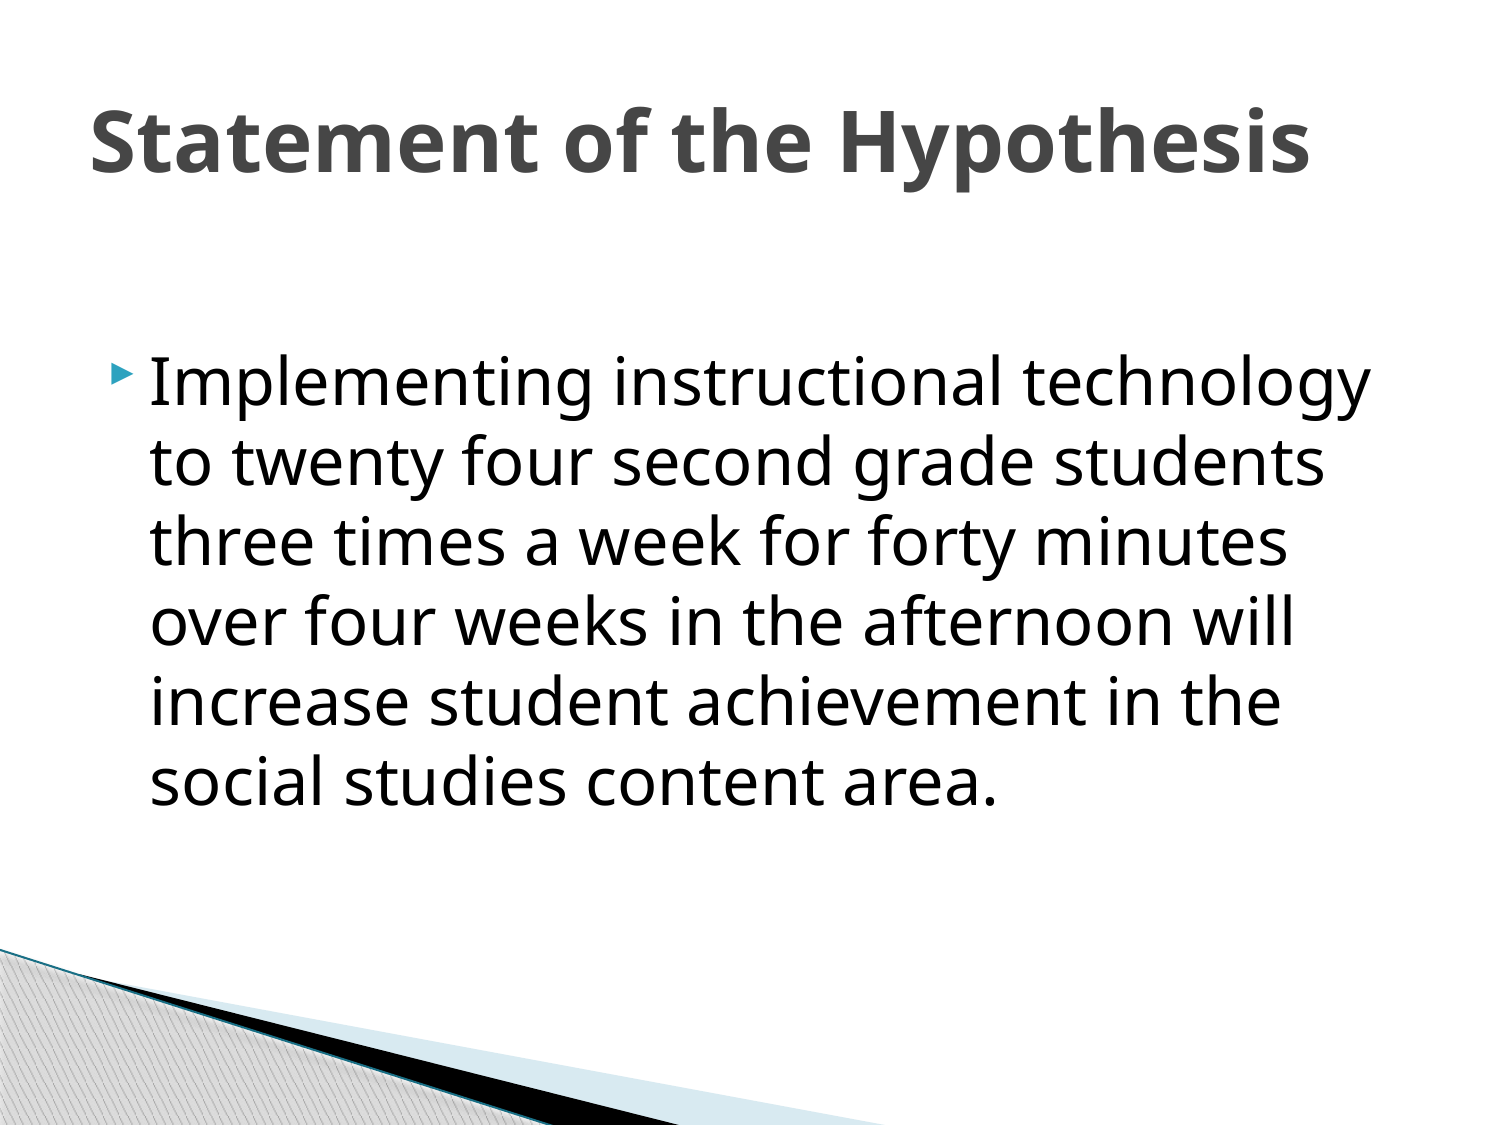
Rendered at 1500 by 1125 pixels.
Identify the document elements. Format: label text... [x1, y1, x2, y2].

title Statement of the Hypothesis [75, 45, 1425, 233]
list Implementing instructional technology to twenty four second grade students three times a week for forty minutes over four weeks in the afternoon will increase student achievement in the social studies content area. [75, 243, 1425, 986]
